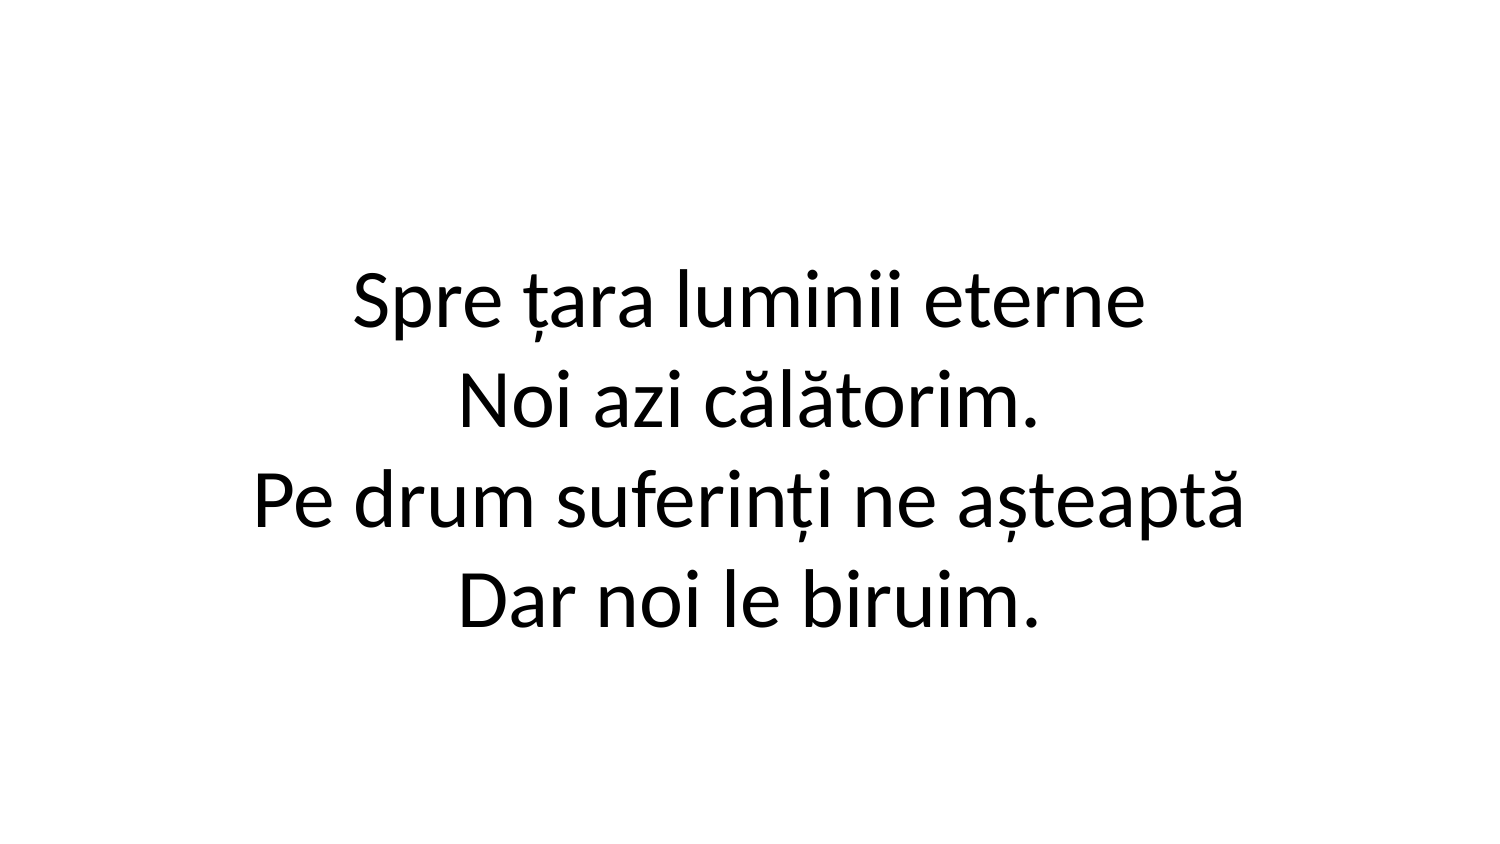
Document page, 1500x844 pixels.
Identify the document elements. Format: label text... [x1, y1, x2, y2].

text_box Spre țara luminii eterne Noi azi călătorim. Pe drum suferinți ne așteaptă Dar noi le biruim. [237, 192, 1263, 652]
